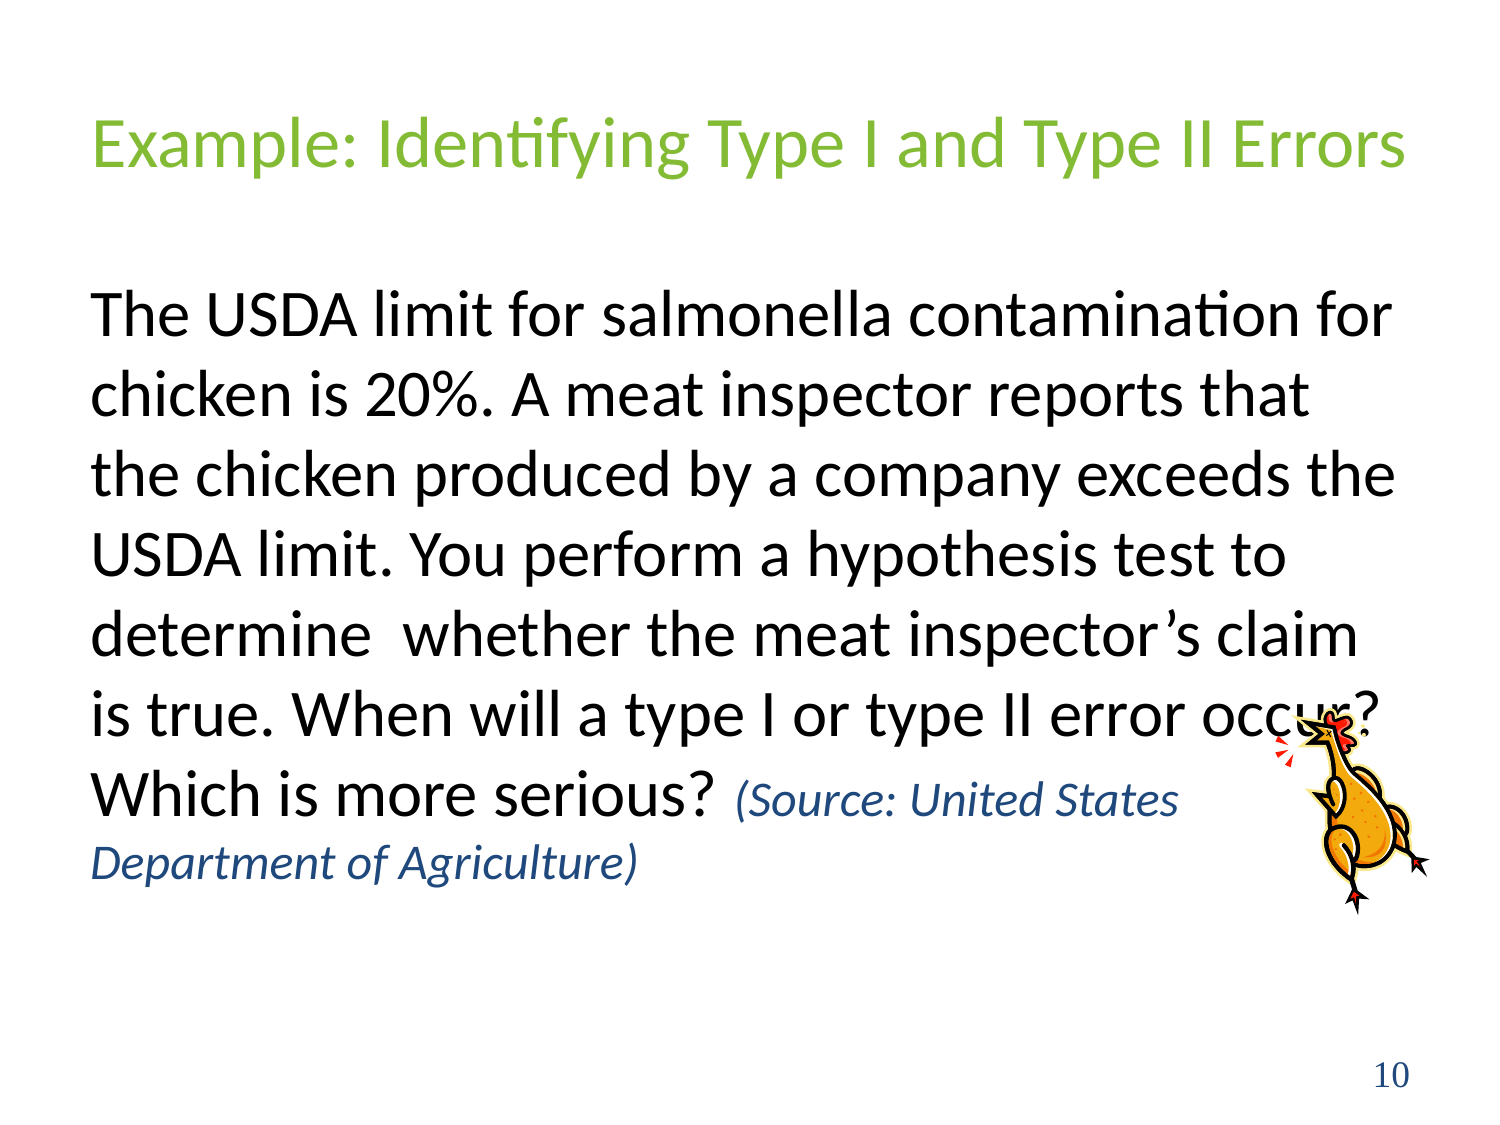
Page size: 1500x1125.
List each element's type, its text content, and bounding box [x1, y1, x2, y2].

title Example: Identifying Type I and Type II Errors [75, 45, 1425, 233]
list The USDA limit for salmonella contamination for chicken is 20%. A meat inspector reports that the chicken produced by a company exceeds the USDA limit. You perform a hypothesis test to determine whether the meat inspector’s claim is true. When will a type I or type II error occur? Which is more serious? (Source: United States Department of Agriculture) [75, 262, 1425, 1005]
slide_number 10 [1074, 1042, 1425, 1103]
picture [1274, 706, 1430, 916]
